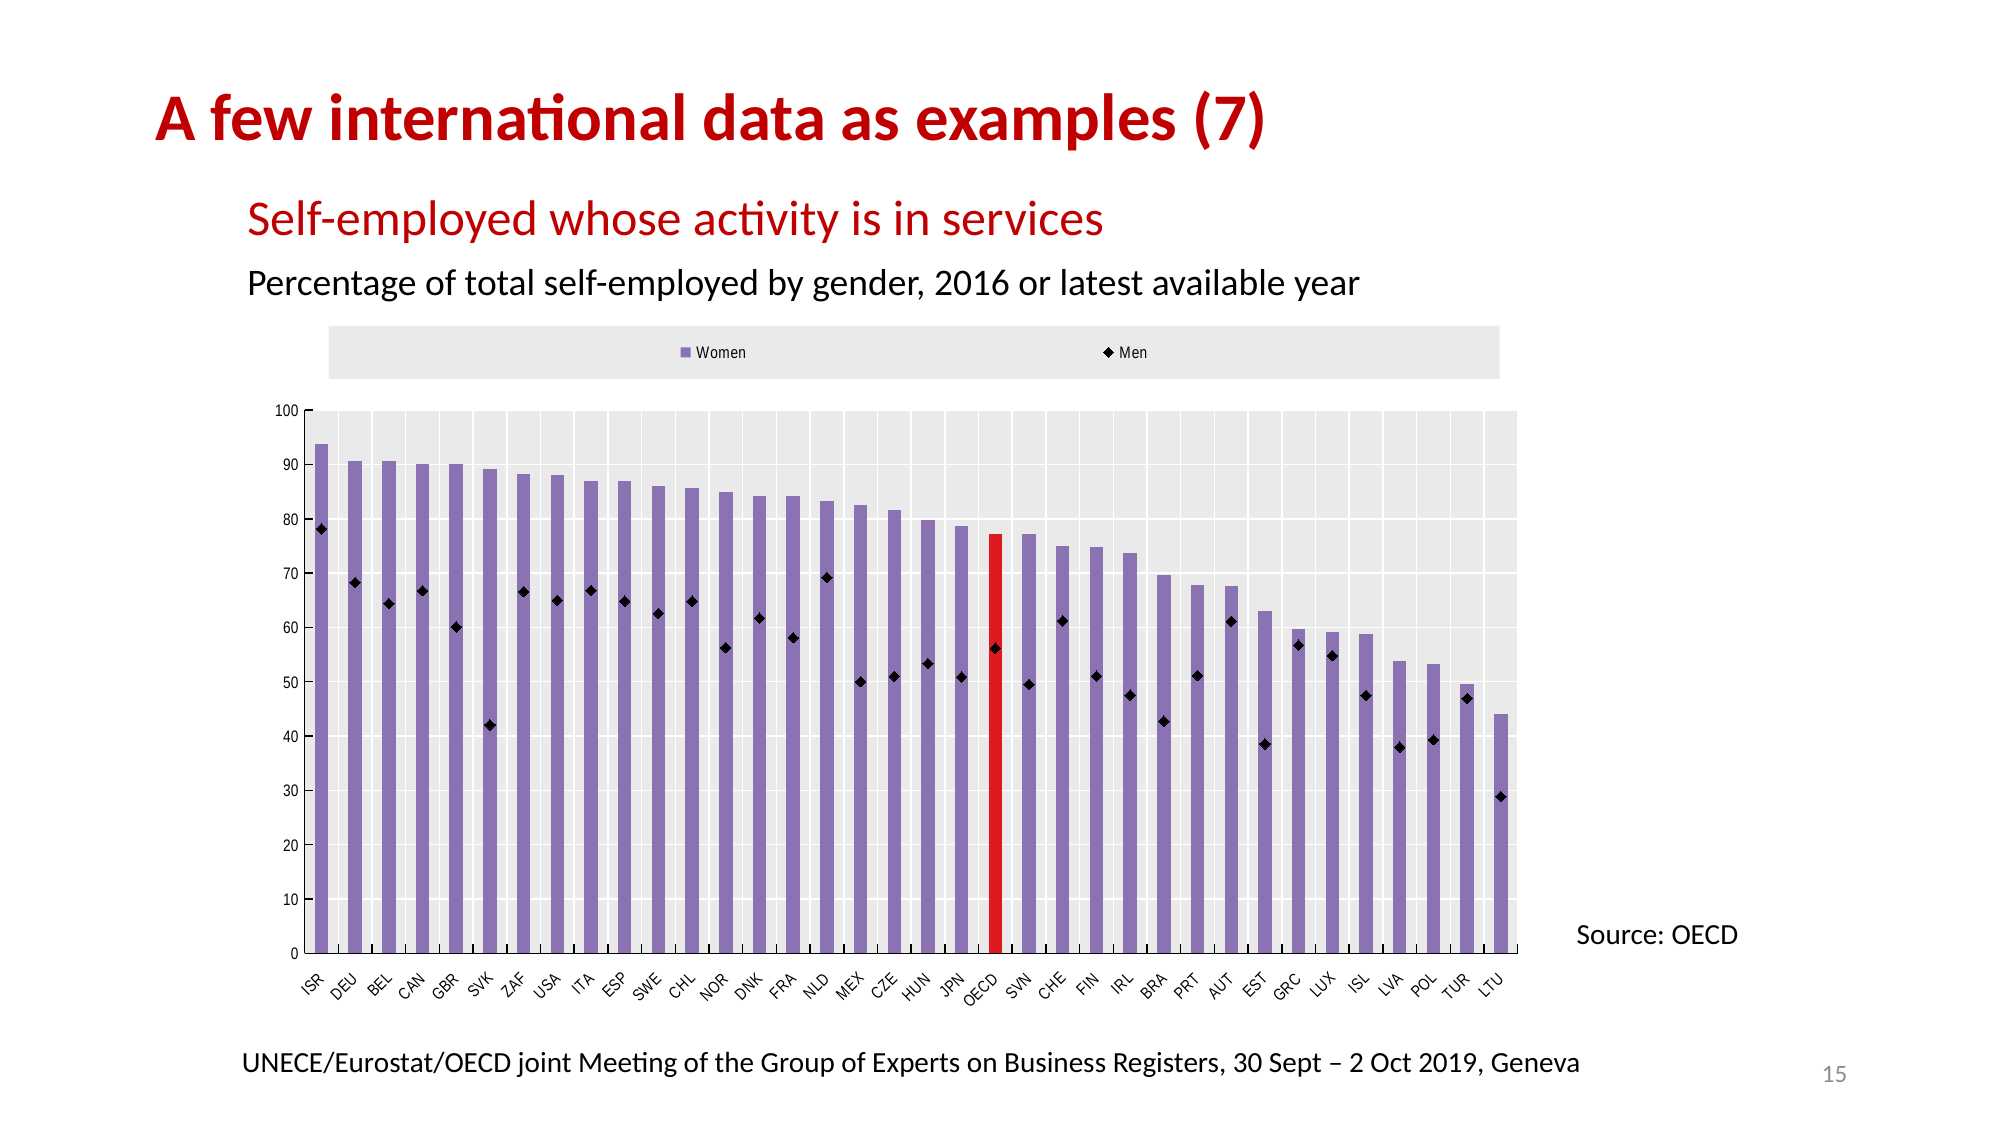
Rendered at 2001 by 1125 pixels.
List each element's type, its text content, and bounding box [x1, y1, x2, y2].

text_box Self-employed whose activity is in services Percentage of total self-employed by gender, 2016 or latest available year [232, 178, 1701, 311]
title A few international data as examples (7) [140, 71, 1646, 167]
footer UNECE/Eurostat/OECD joint Meeting of the Group of Experts on Business Registers, 30 Sept – 2 Oct 2019, Geneva [222, 1030, 1601, 1091]
chart [264, 311, 1521, 1019]
text_box Source: OECD [1561, 908, 1755, 958]
slide_number 15 [1412, 1042, 1863, 1103]
